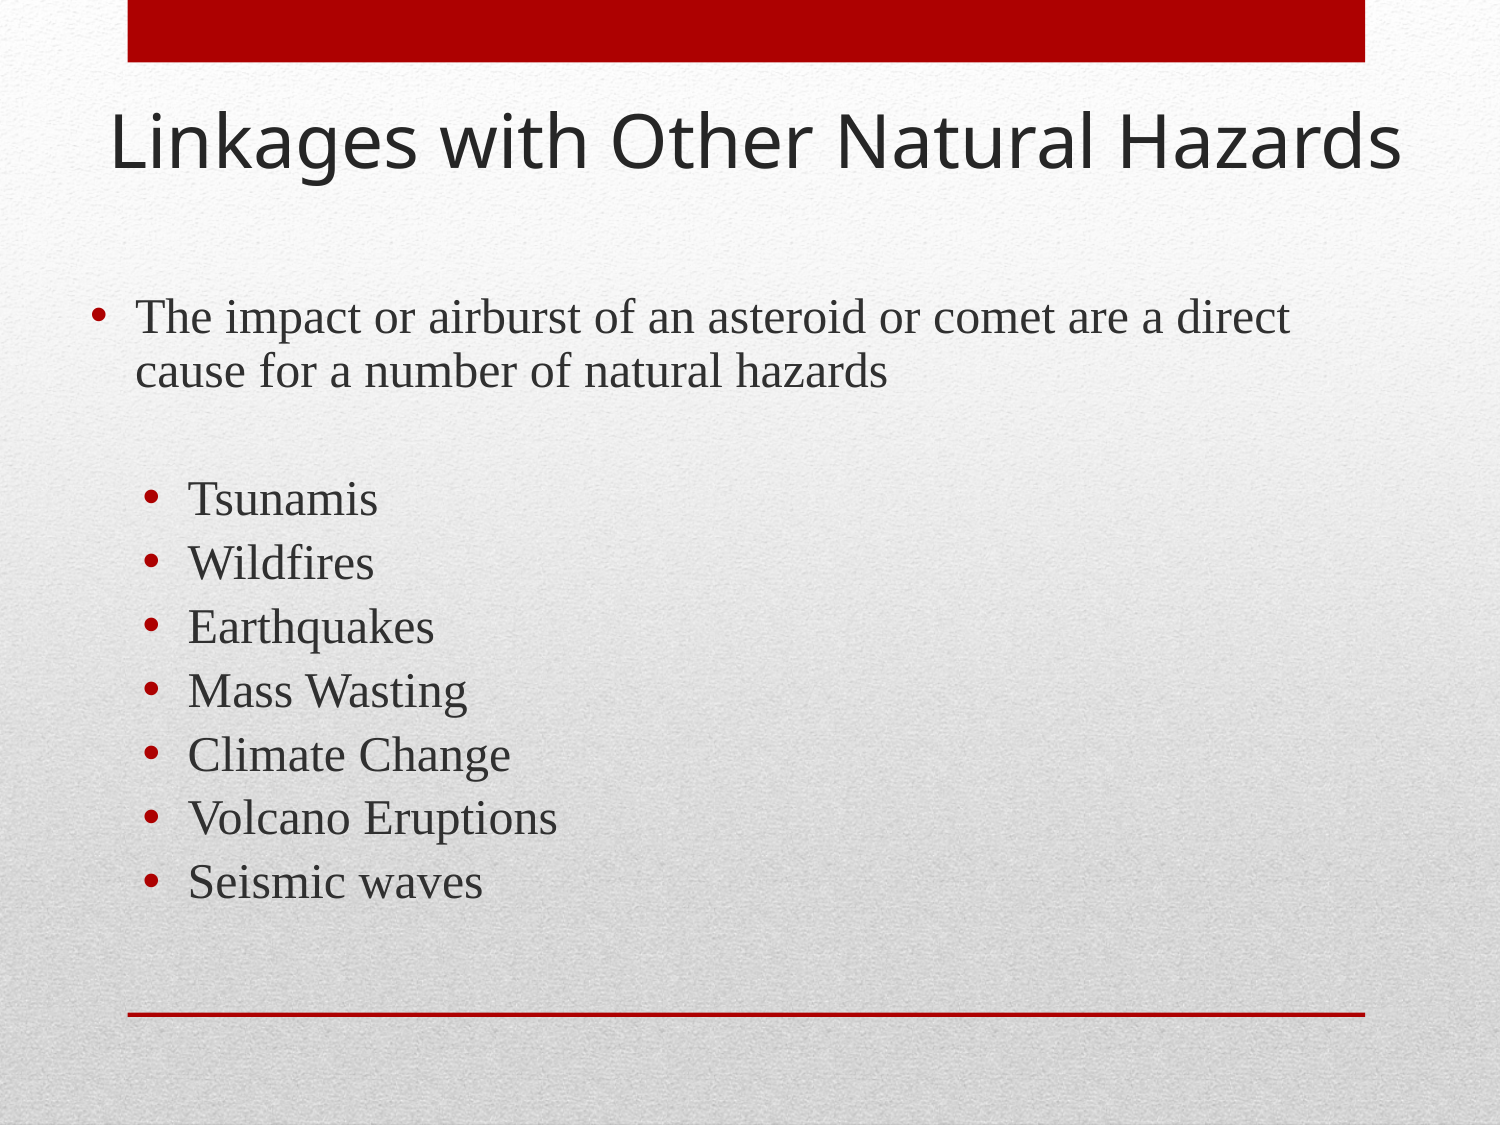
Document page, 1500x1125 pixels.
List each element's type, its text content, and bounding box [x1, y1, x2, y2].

title Linkages with Other Natural Hazards [37, 3, 1475, 192]
list The impact or airburst of an asteroid or comet are a direct cause for a number of natural hazards Tsunamis Wildfires Earthquakes Mass Wasting Climate Change Volcano Eruptions Seismic waves [75, 200, 1425, 1000]
